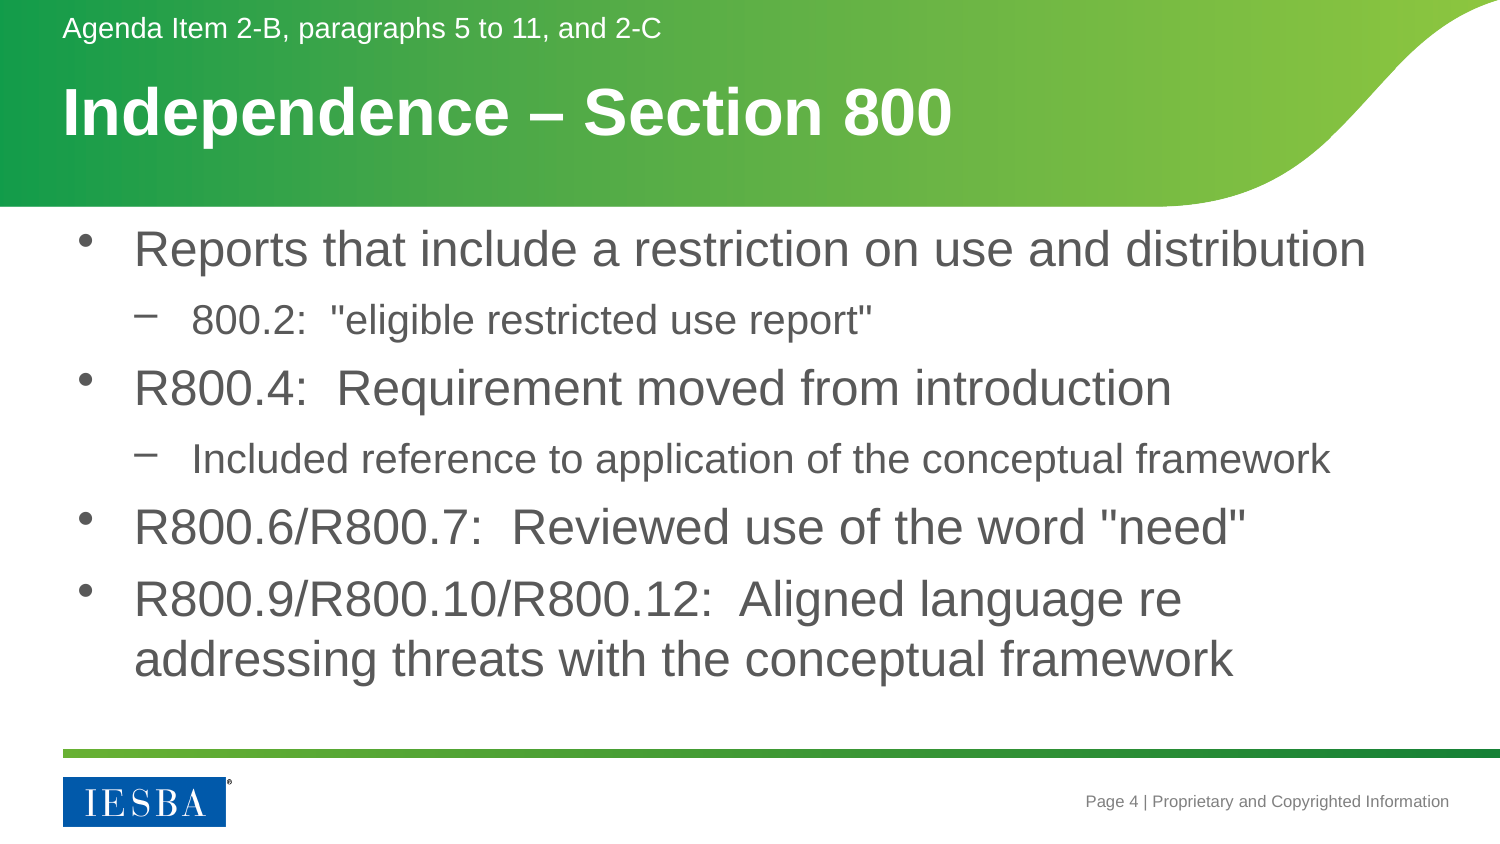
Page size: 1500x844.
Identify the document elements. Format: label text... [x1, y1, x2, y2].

list Reports that include a restriction on use and distribution 800.2: "eligible restricted use report" R800.4: Requirement moved from introduction Included reference to application of the conceptual framework R800.6/R800.7: Reviewed use of the word "need" R800.9/R800.10/R800.12: Aligned language re addressing threats with the conceptual framework [62, 209, 1450, 747]
picture [0, 0, 1500, 207]
title Independence – Section 800 [62, 75, 1325, 142]
picture [63, 777, 232, 827]
subtitle Agenda Item 2-B, paragraphs 5 to 11, and 2-C [62, 9, 800, 47]
